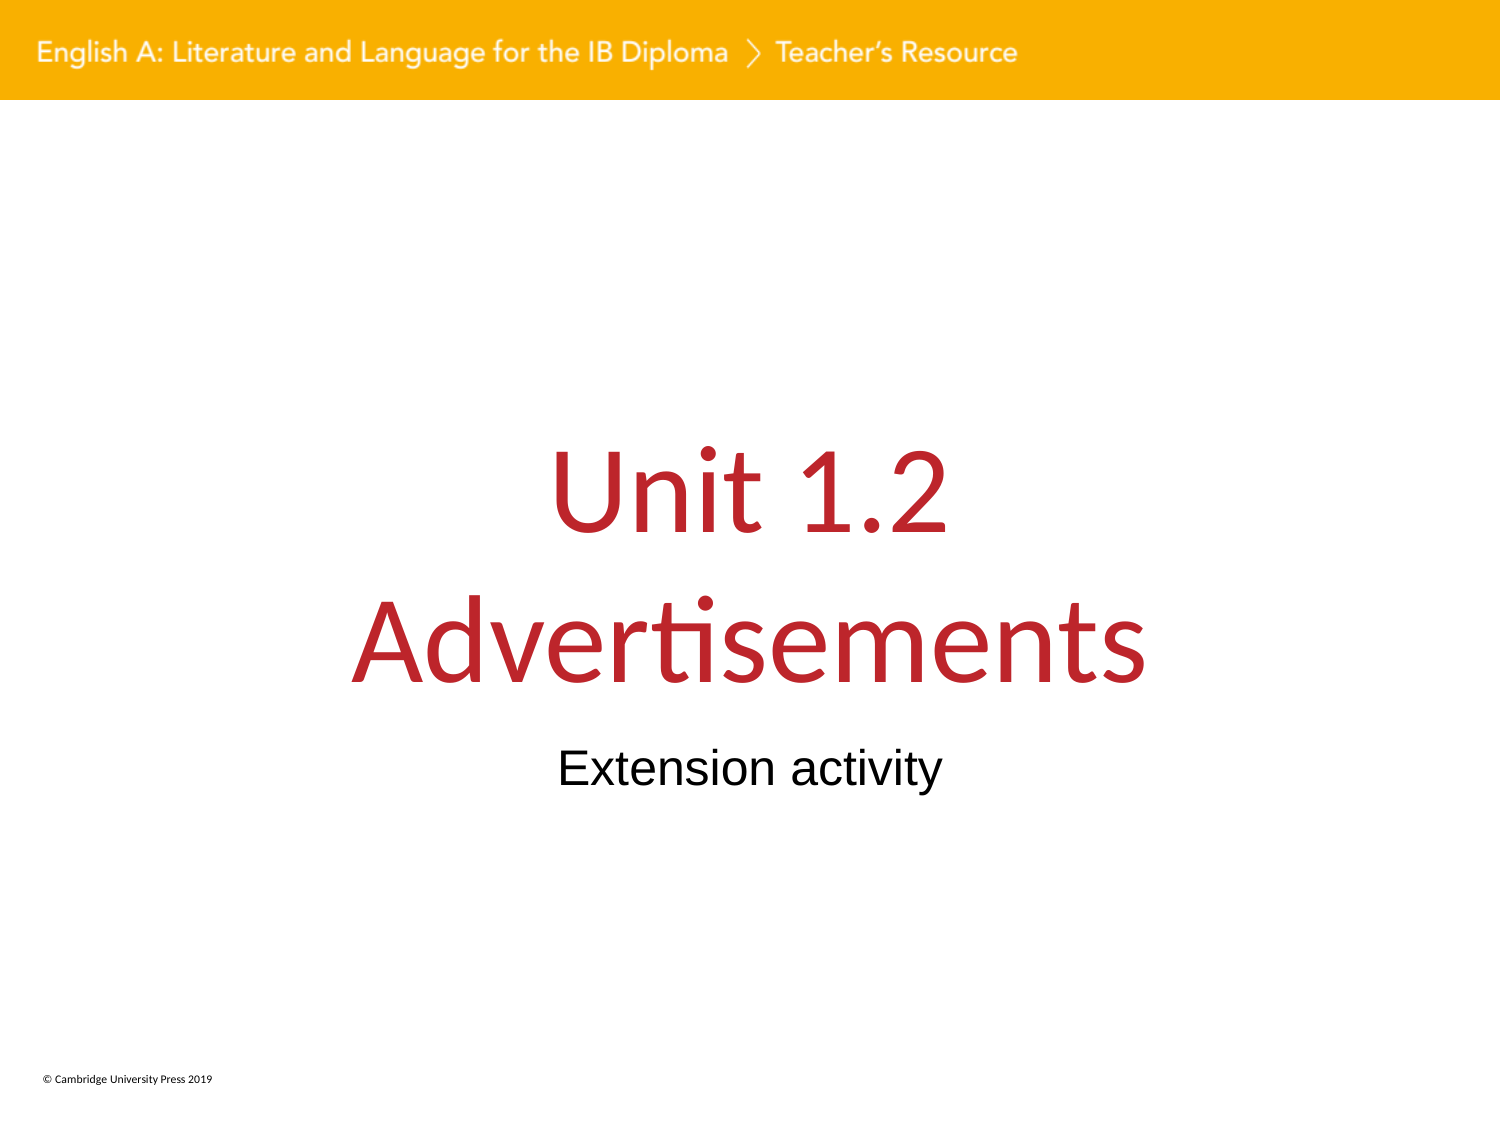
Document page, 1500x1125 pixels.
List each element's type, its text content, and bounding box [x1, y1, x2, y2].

subtitle © Cambridge University Press 2019 [27, 1063, 1388, 1093]
title Unit 1.2 Advertisements Extension activity [112, 201, 1388, 1001]
picture [0, 0, 1500, 101]
